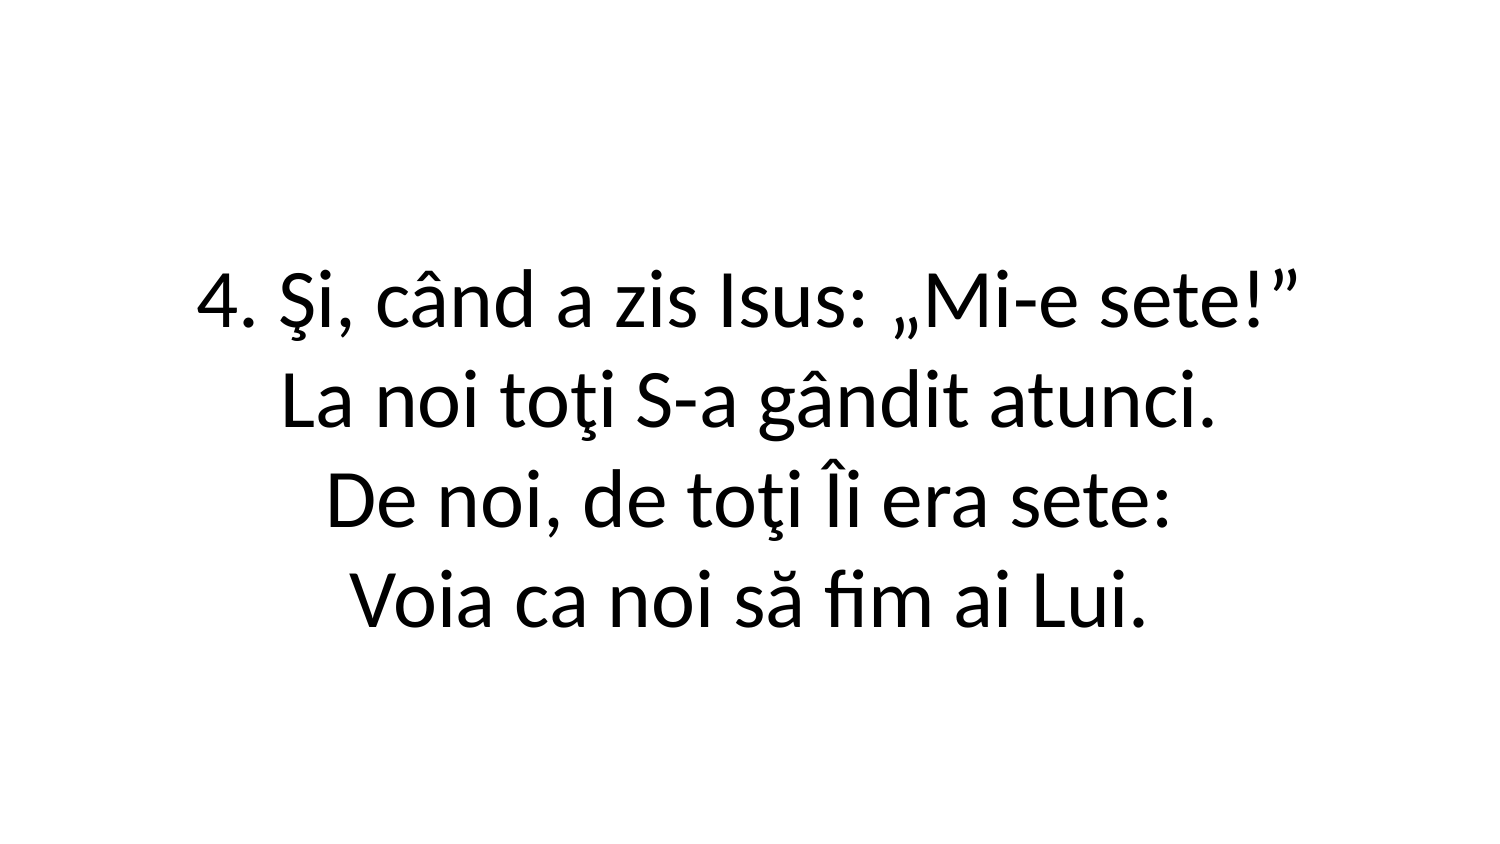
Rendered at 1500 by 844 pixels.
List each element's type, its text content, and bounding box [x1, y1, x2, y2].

text_box 4. Şi, când a zis Isus: „Mi-e sete!” La noi toţi S-a gândit atunci. De noi, de toţi Îi era sete: Voia ca noi să fim ai Lui. [181, 192, 1319, 652]
